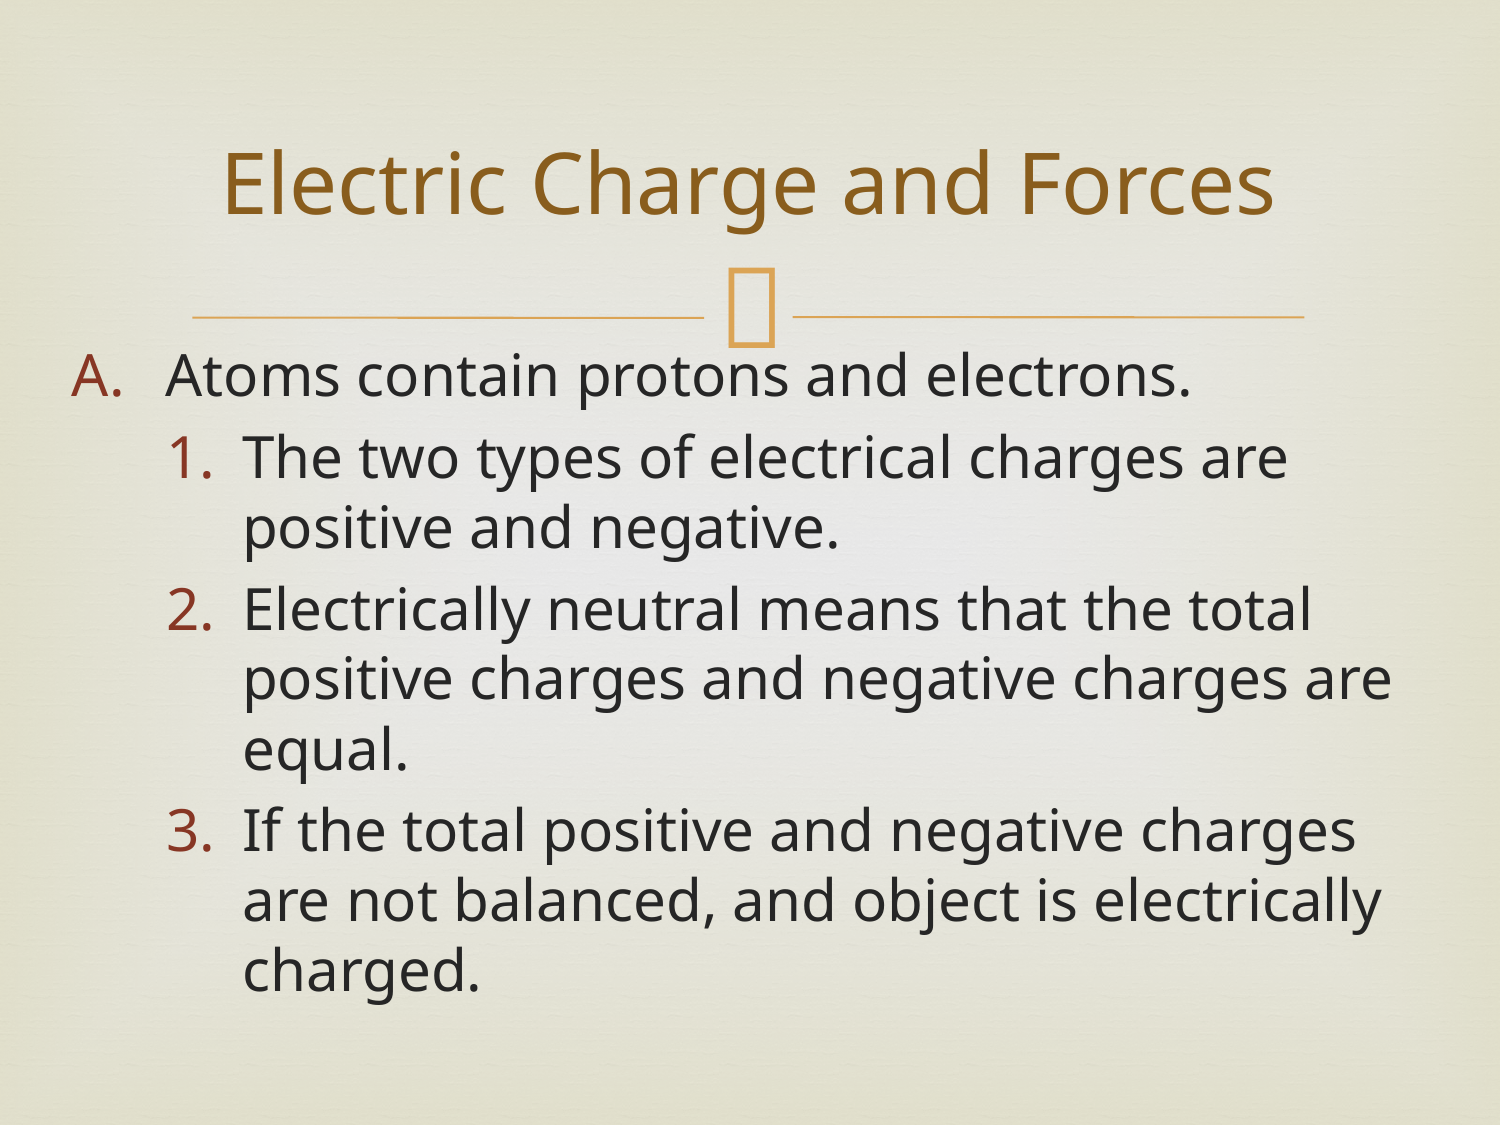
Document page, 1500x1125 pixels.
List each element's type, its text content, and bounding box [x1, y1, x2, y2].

title Electric Charge and Forces [112, 93, 1386, 267]
list Atoms contain protons and electrons. The two types of electrical charges are positive and negative. Electrically neutral means that the total positive charges and negative charges are equal. If the total positive and negative charges are not balanced, and object is electrically charged. [56, 330, 1459, 1031]
